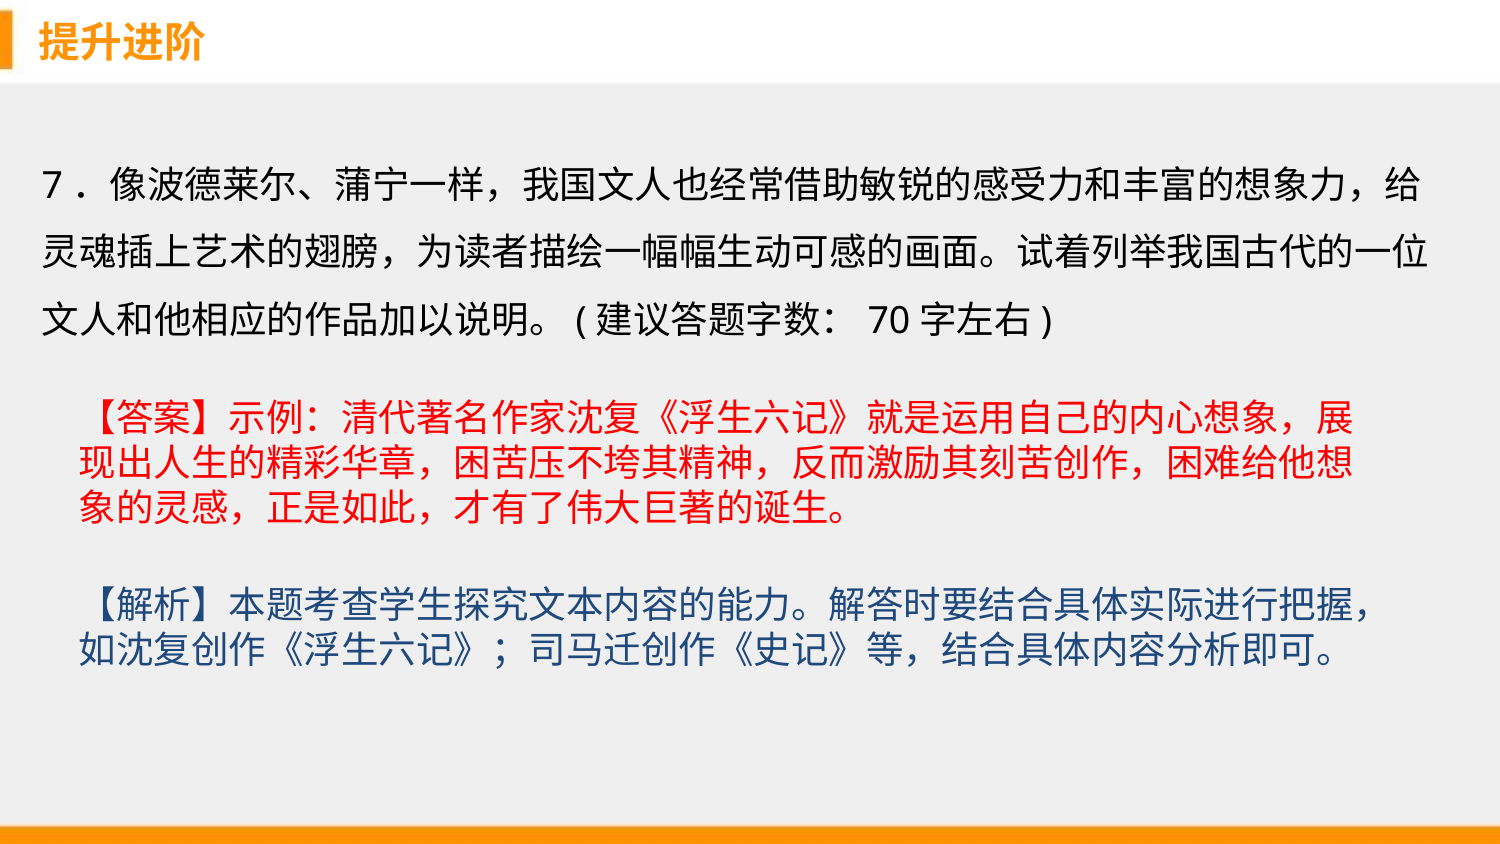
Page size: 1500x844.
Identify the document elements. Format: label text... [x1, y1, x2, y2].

picture [0, 0, 1500, 844]
text_box 7．像波德莱尔、蒲宁一样，我国文人也经常借助敏锐的感受力和丰富的想象力，给灵魂插上艺术的翅膀，为读者描绘一幅幅生动可感的画面。试着列举我国古代的一位文人和他相应的作品加以说明。(建议答题字数：70字左右) [26, 130, 1473, 348]
text_box 【解析】本题考查学生探究文本内容的能力。解答时要结合具体实际进行把握，如沈复创作《浮生六记》；司马迁创作《史记》等，结合具体内容分析即可。 [63, 573, 1384, 724]
text_box 提升进阶 [23, 1, 804, 81]
text_box 【答案】示例：清代著名作家沈复《浮生六记》就是运用自己的内心想象，展现出人生的精彩华章，困苦压不垮其精神，反而激励其刻苦创作，困难给他想象的灵感，正是如此，才有了伟大巨著的诞生。 [63, 386, 1390, 536]
